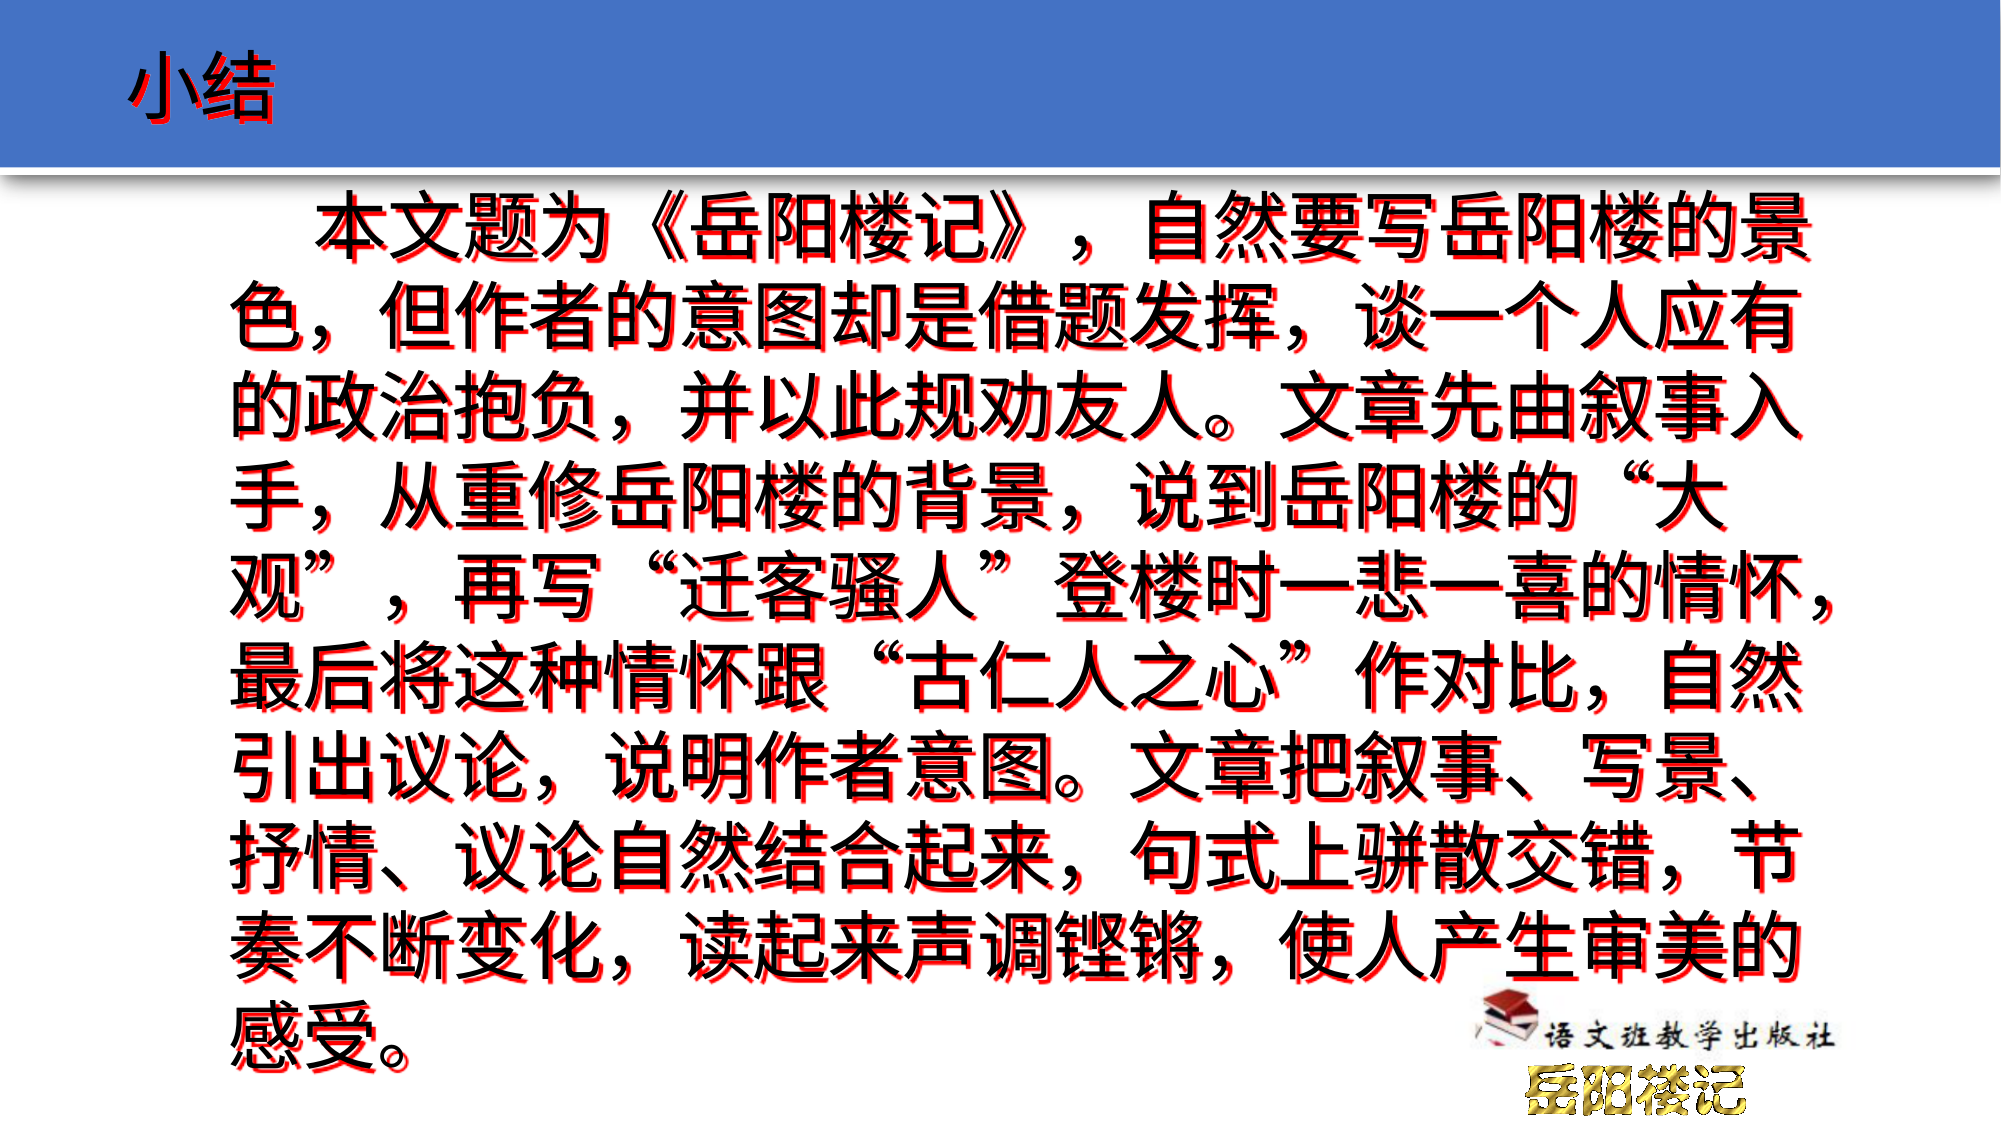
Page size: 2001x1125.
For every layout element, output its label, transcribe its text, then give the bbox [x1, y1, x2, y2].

text_box 本文题为《岳阳楼记》，自然要写岳阳楼的景色，但作者的意图却是借题发挥，谈一个人应有的政治抱负，并以此规劝友人。文章先由叙事入手，从重修岳阳楼的背景，说到岳阳楼的“大观”，再写“迁客骚人”登楼时一悲一喜的情怀，最后将这种情怀跟“古仁人之心”作对比，自然引出议论，说明作者意图。文章把叙事、写景、抒情、议论自然结合起来，句式上骈散交错，节奏不断变化，读起来声调铿锵，使人产生审美的感受。 [213, 171, 1855, 1087]
text_box 小结 [110, 31, 347, 137]
picture [0, 0, 2001, 1125]
